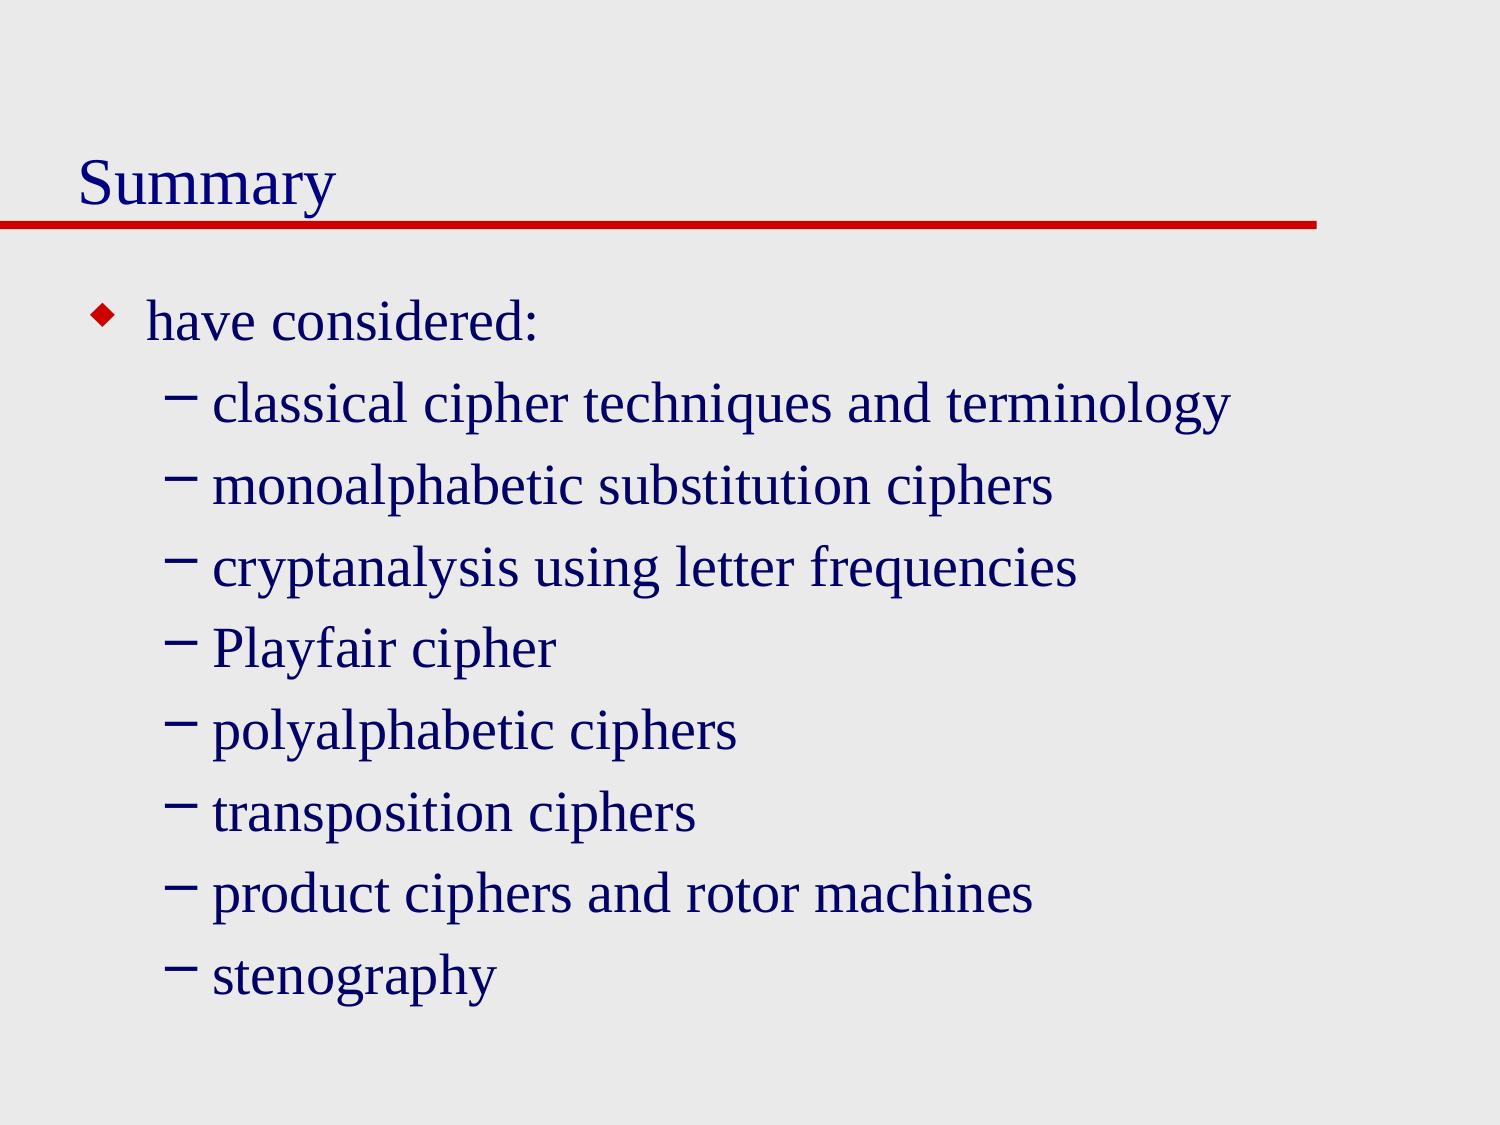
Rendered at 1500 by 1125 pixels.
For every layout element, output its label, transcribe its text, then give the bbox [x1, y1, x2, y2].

list have considered: classical cipher techniques and terminology monoalphabetic substitution ciphers cryptanalysis using letter frequencies Playfair cipher polyalphabetic ciphers transposition ciphers product ciphers and rotor machines stenography [74, 274, 1426, 1088]
title Summary [62, 43, 1338, 226]
